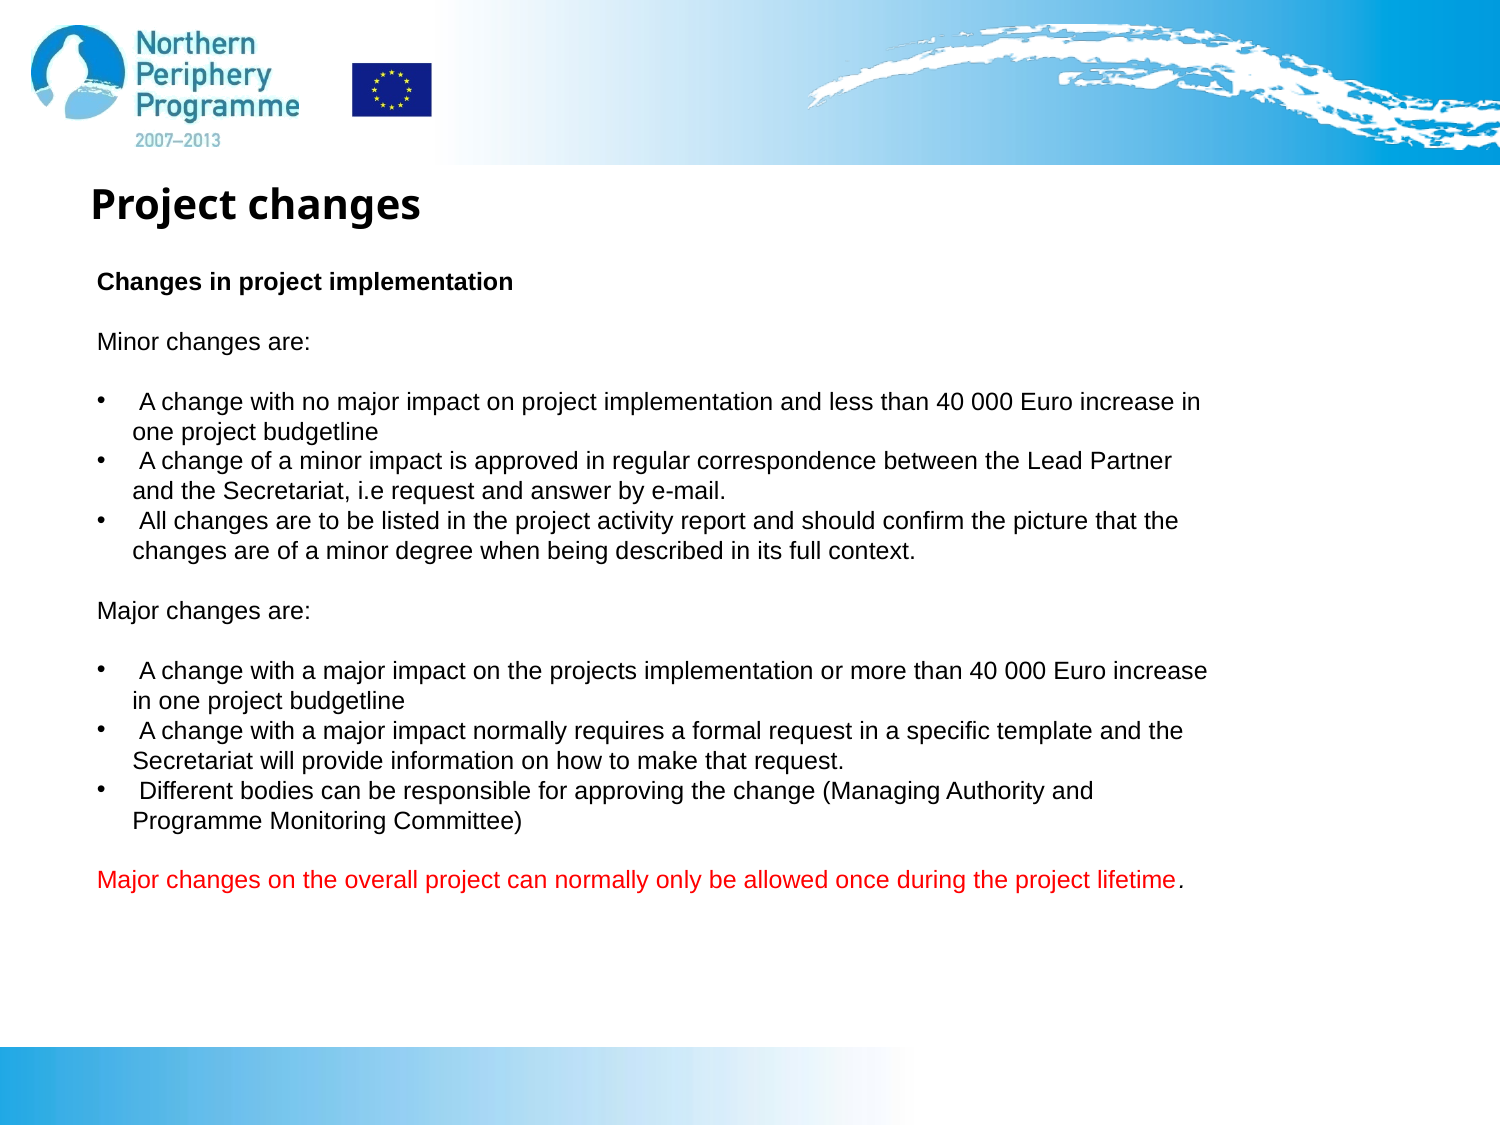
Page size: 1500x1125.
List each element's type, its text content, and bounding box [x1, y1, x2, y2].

title Project changes [74, 44, 1149, 236]
text_box Changes in project implementation Minor changes are: A change with no major impact on project implementation and less than 40 000 Euro increase in one project budgetline A change of a minor impact is approved in regular correspondence between the Lead Partner and the Secretariat, i.e request and answer by e-mail. All changes are to be listed in the project activity report and should confirm the picture that the changes are of a minor degree when being described in its full context. Major changes are: A change with a major impact on the projects implementation or more than 40 000 Euro increase in one project budgetline A change with a major impact normally requires a formal request in a specific template and the Secretariat will provide information on how to make that request. Different bodies can be responsible for approving the change (Managing Authority and Programme Monitoring Committee) Major changes on the overall project can normally only be allowed once during the project lifetime. [82, 257, 1231, 1022]
picture [1476, 100, 1500, 107]
picture [0, 1047, 1053, 1125]
picture [31, 1, 1500, 165]
